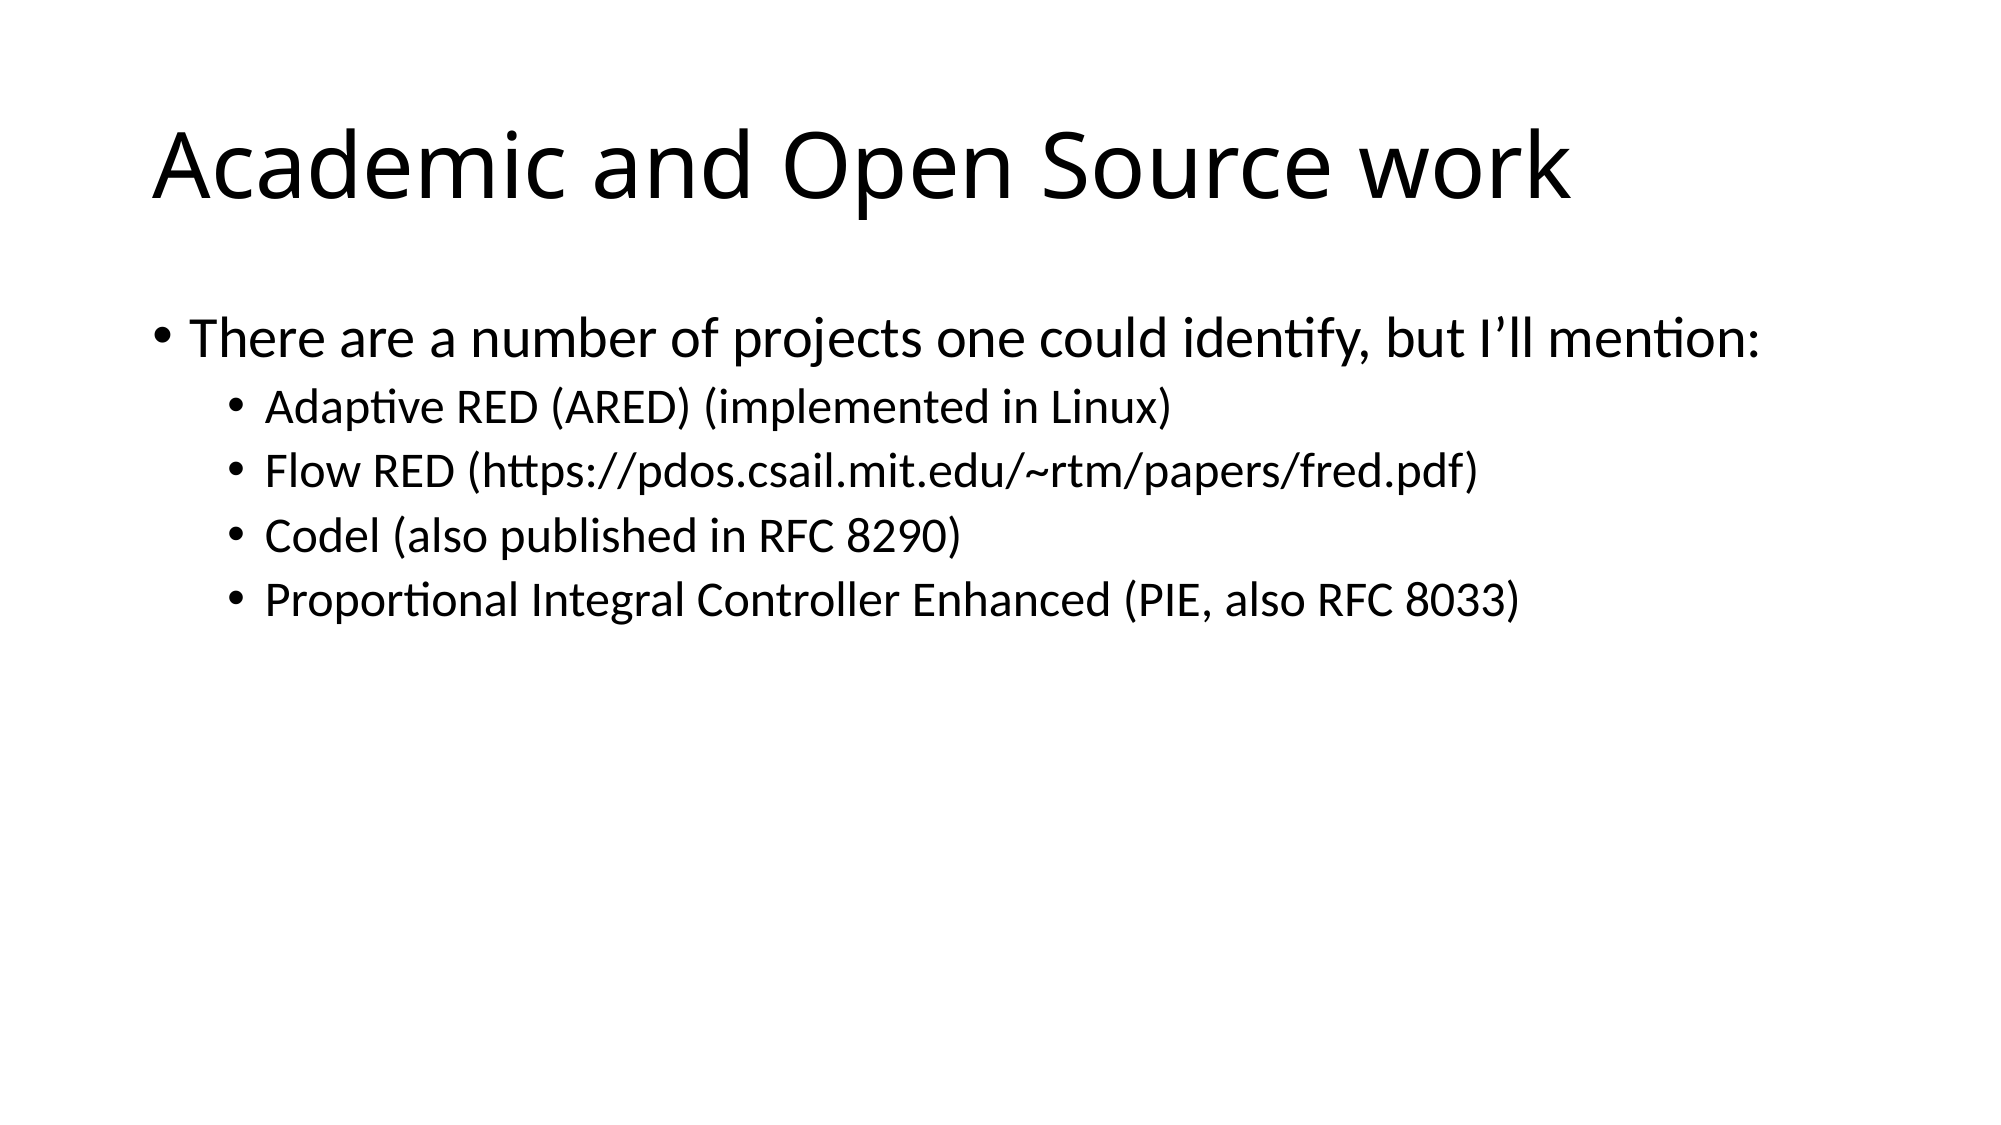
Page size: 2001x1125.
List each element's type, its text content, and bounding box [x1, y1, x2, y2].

list There are a number of projects one could identify, but I’ll mention: Adaptive RED (ARED) (implemented in Linux) Flow RED (https://pdos.csail.mit.edu/~rtm/papers/fred.pdf) Codel (also published in RFC 8290) Proportional Integral Controller Enhanced (PIE, also RFC 8033) [137, 299, 1863, 1014]
title Academic and Open Source work [137, 59, 1863, 278]
